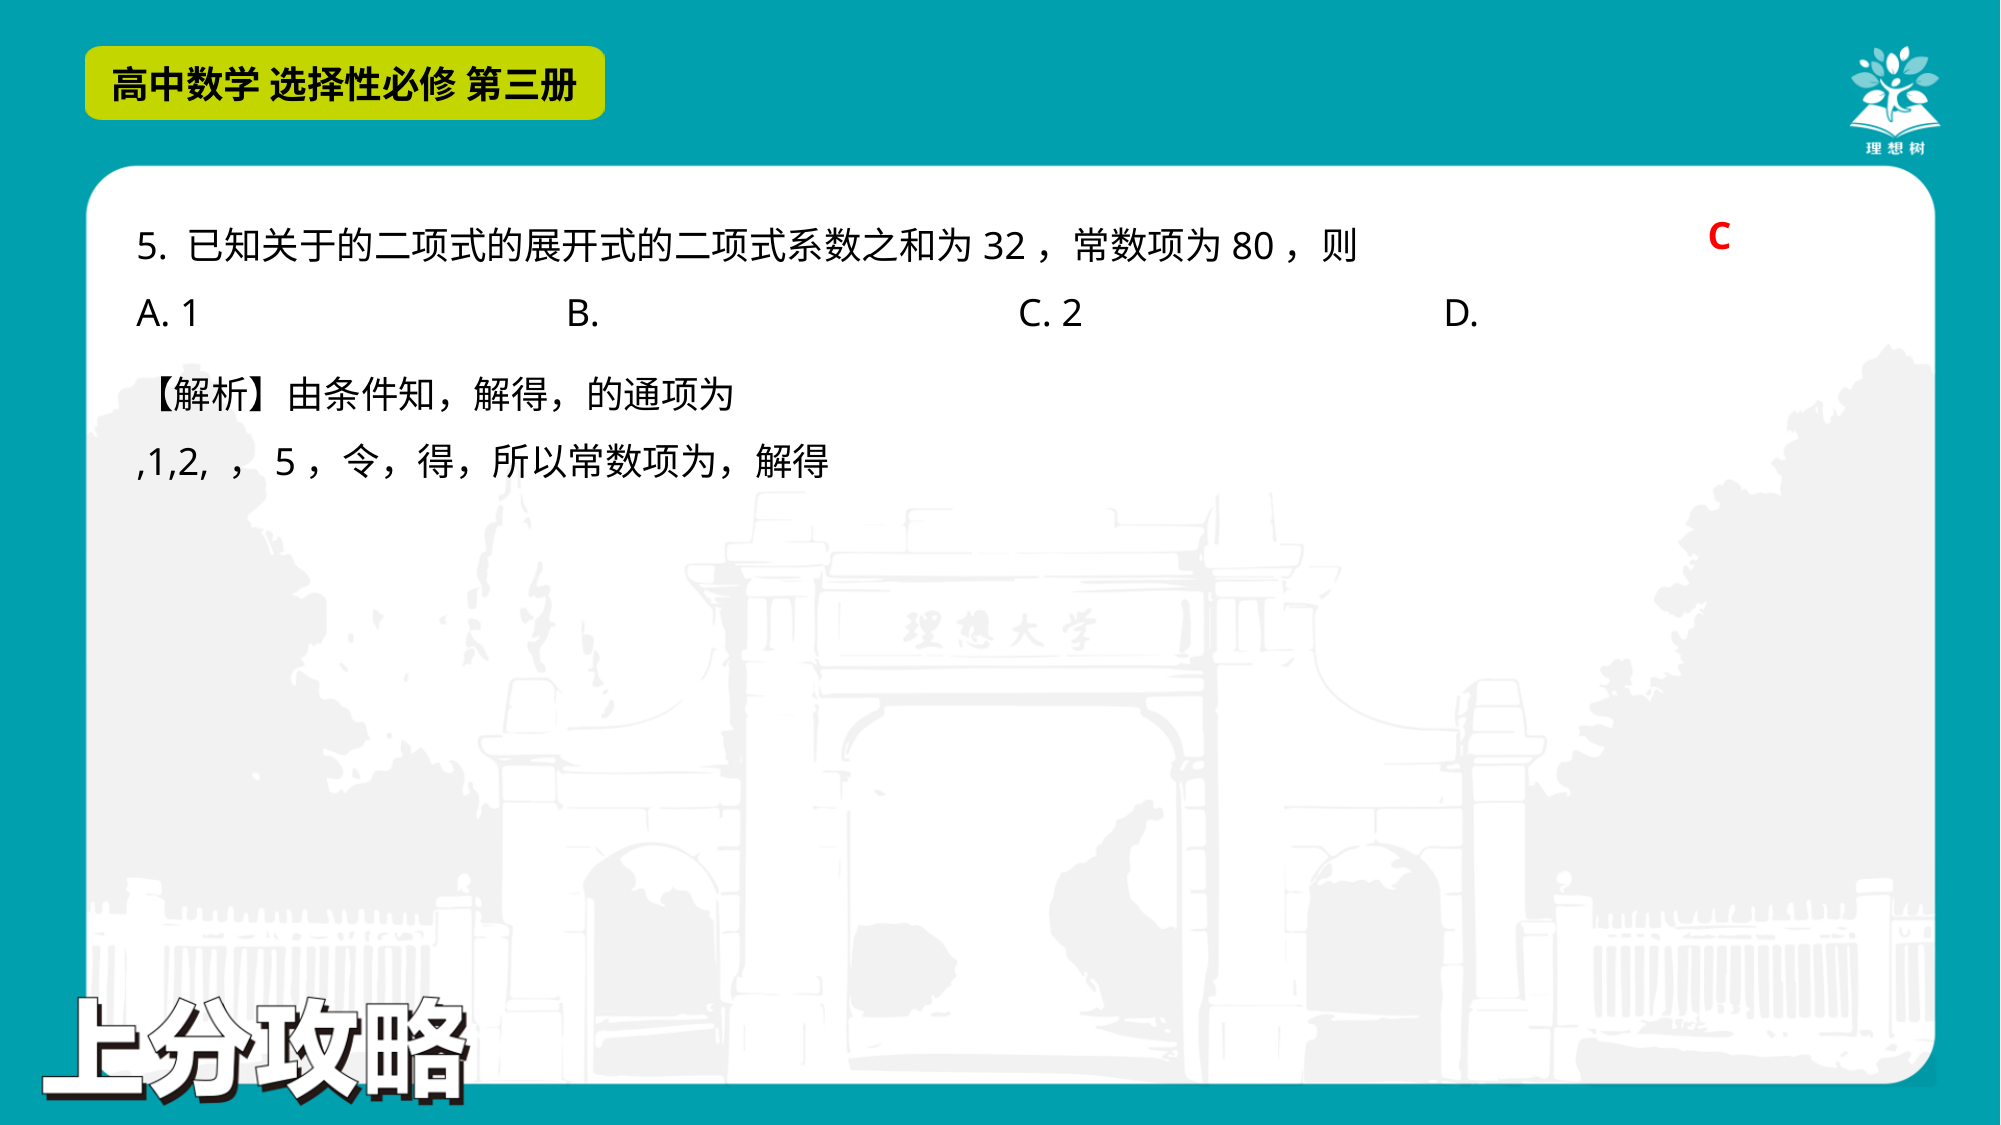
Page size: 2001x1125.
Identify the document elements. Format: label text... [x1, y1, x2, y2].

picture [0, 0, 2000, 1125]
text_box C [1692, 211, 1747, 256]
